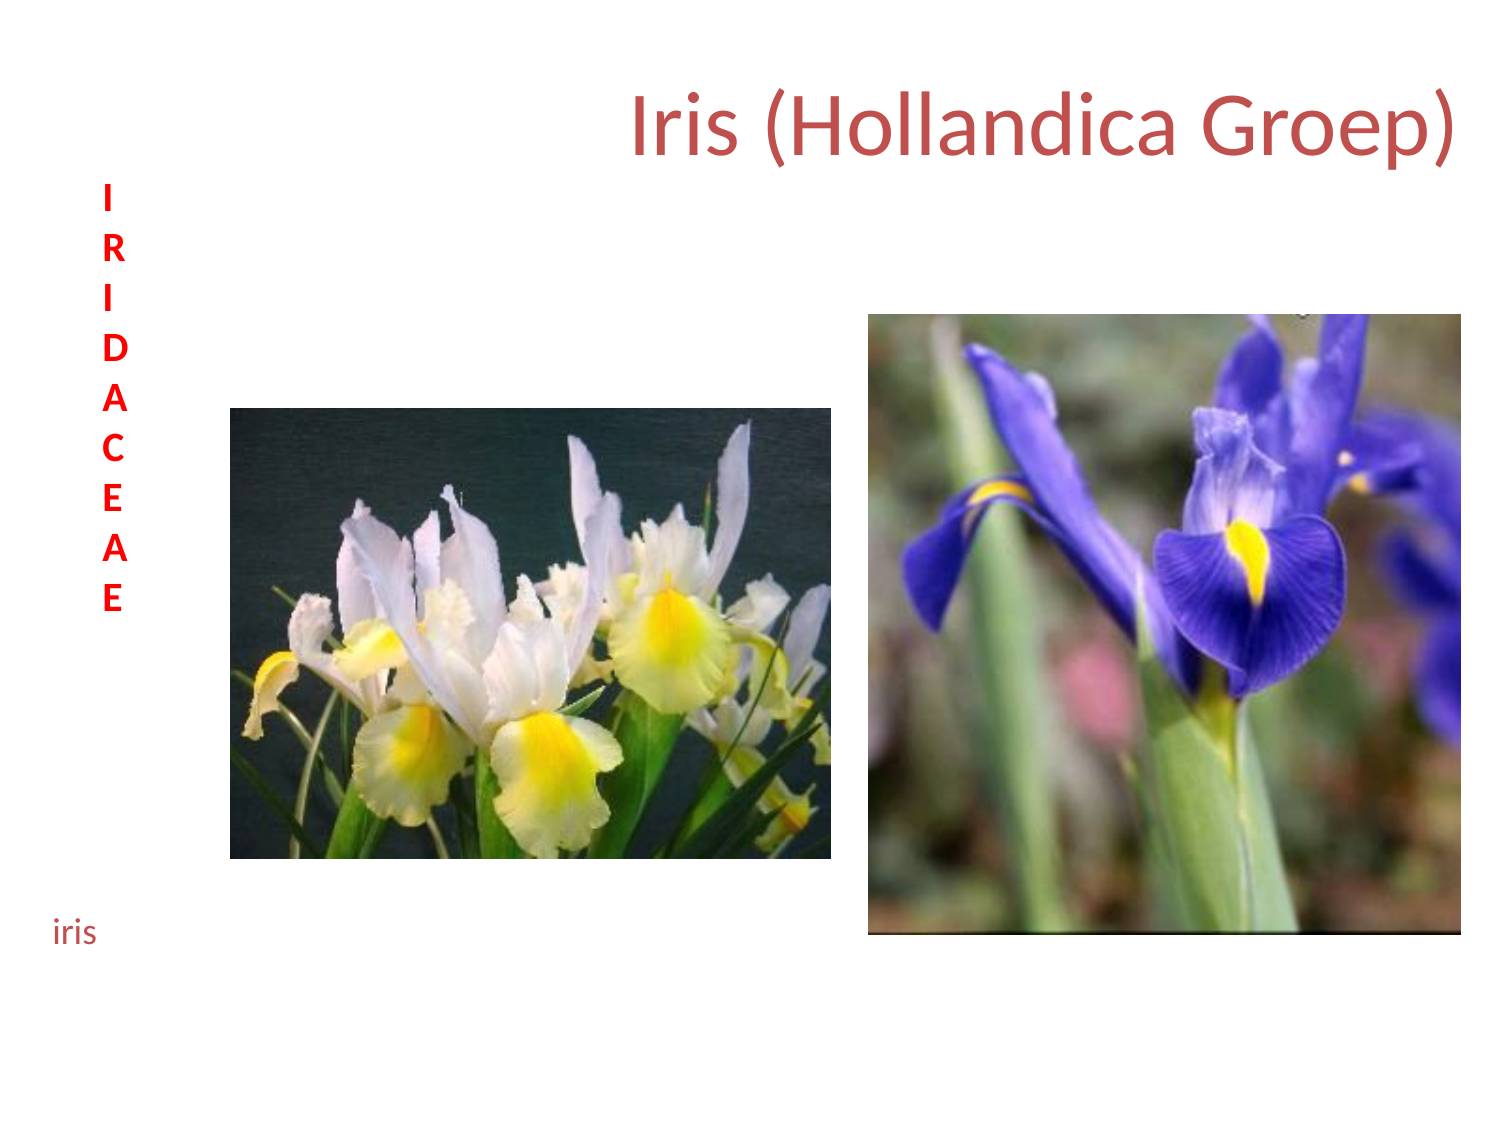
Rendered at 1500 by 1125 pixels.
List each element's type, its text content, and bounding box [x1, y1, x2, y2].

text_box IRIDACEAE [87, 162, 150, 628]
text_box iris [37, 899, 1100, 960]
title Iris (Hollandica Groep) [200, 24, 1475, 213]
picture [867, 314, 1461, 936]
picture [229, 408, 831, 859]
